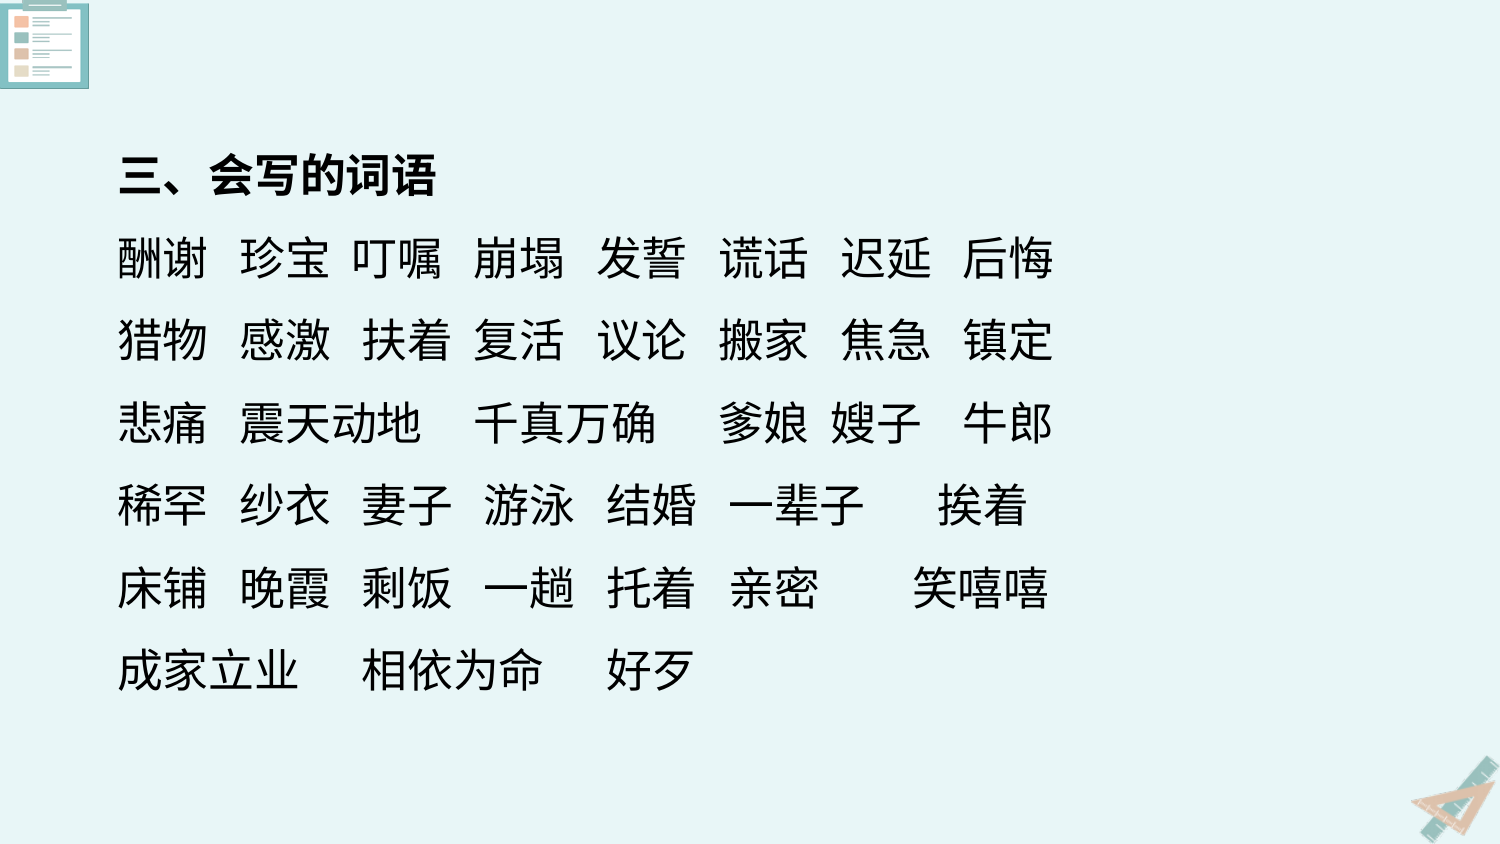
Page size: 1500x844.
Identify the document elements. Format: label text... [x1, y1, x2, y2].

picture [0, 0, 89, 89]
text_box 三、会写的词语 酬谢 珍宝 叮嘱 崩塌 发誓 谎话 迟延 后悔 猎物 感激 扶着 复活 议论 搬家 焦急 镇定 悲痛 震天动地 千真万确 爹娘 嫂子 牛郎 稀罕 纱衣 妻子 游泳 结婚 一辈子 挨着 床铺 晚霞 剩饭 一趟 托着 亲密 笑嘻嘻 成家立业 相依为命 好歹 [102, 112, 1398, 704]
picture [1411, 755, 1500, 844]
